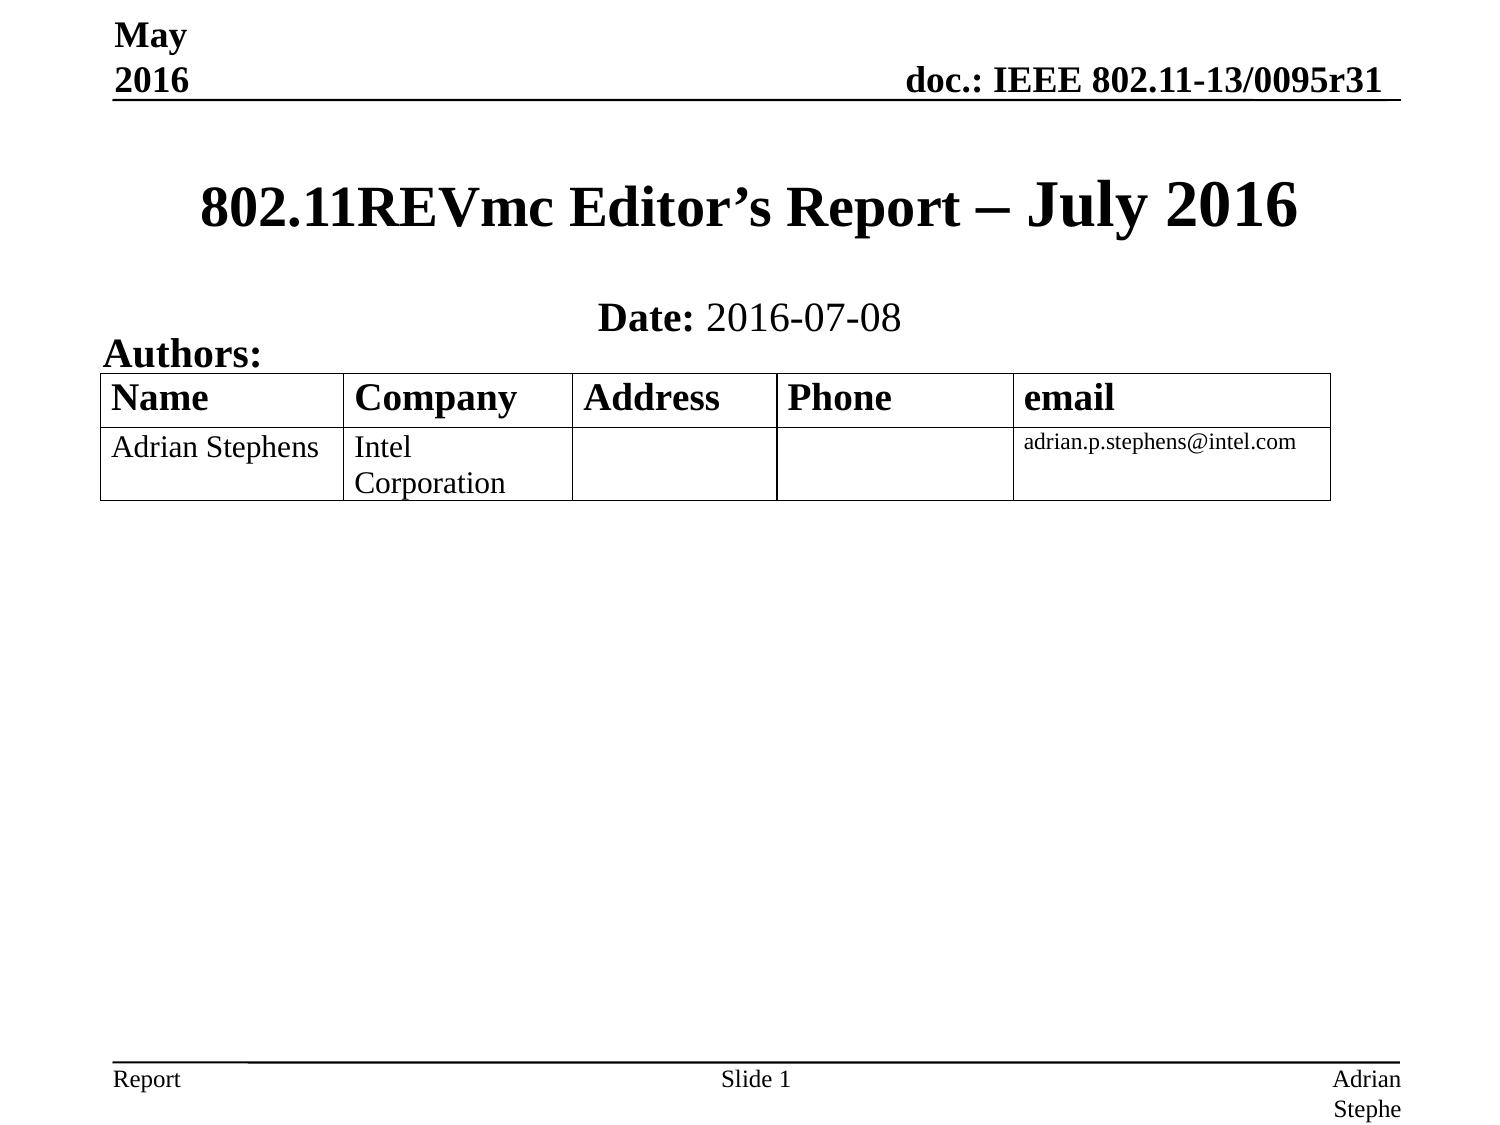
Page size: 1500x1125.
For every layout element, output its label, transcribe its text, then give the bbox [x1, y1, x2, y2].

list Date: 2016-07-08 [112, 287, 1388, 350]
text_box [85, 373, 1362, 802]
slide_number Slide 1 [712, 1061, 800, 1093]
footer Adrian Stephens, Intel Corporation [1324, 1061, 1402, 1093]
title 802.11REVmc Editor’s Report – July 2016 [112, 112, 1388, 287]
text_box Authors: [87, 318, 325, 371]
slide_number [114, 54, 272, 101]
